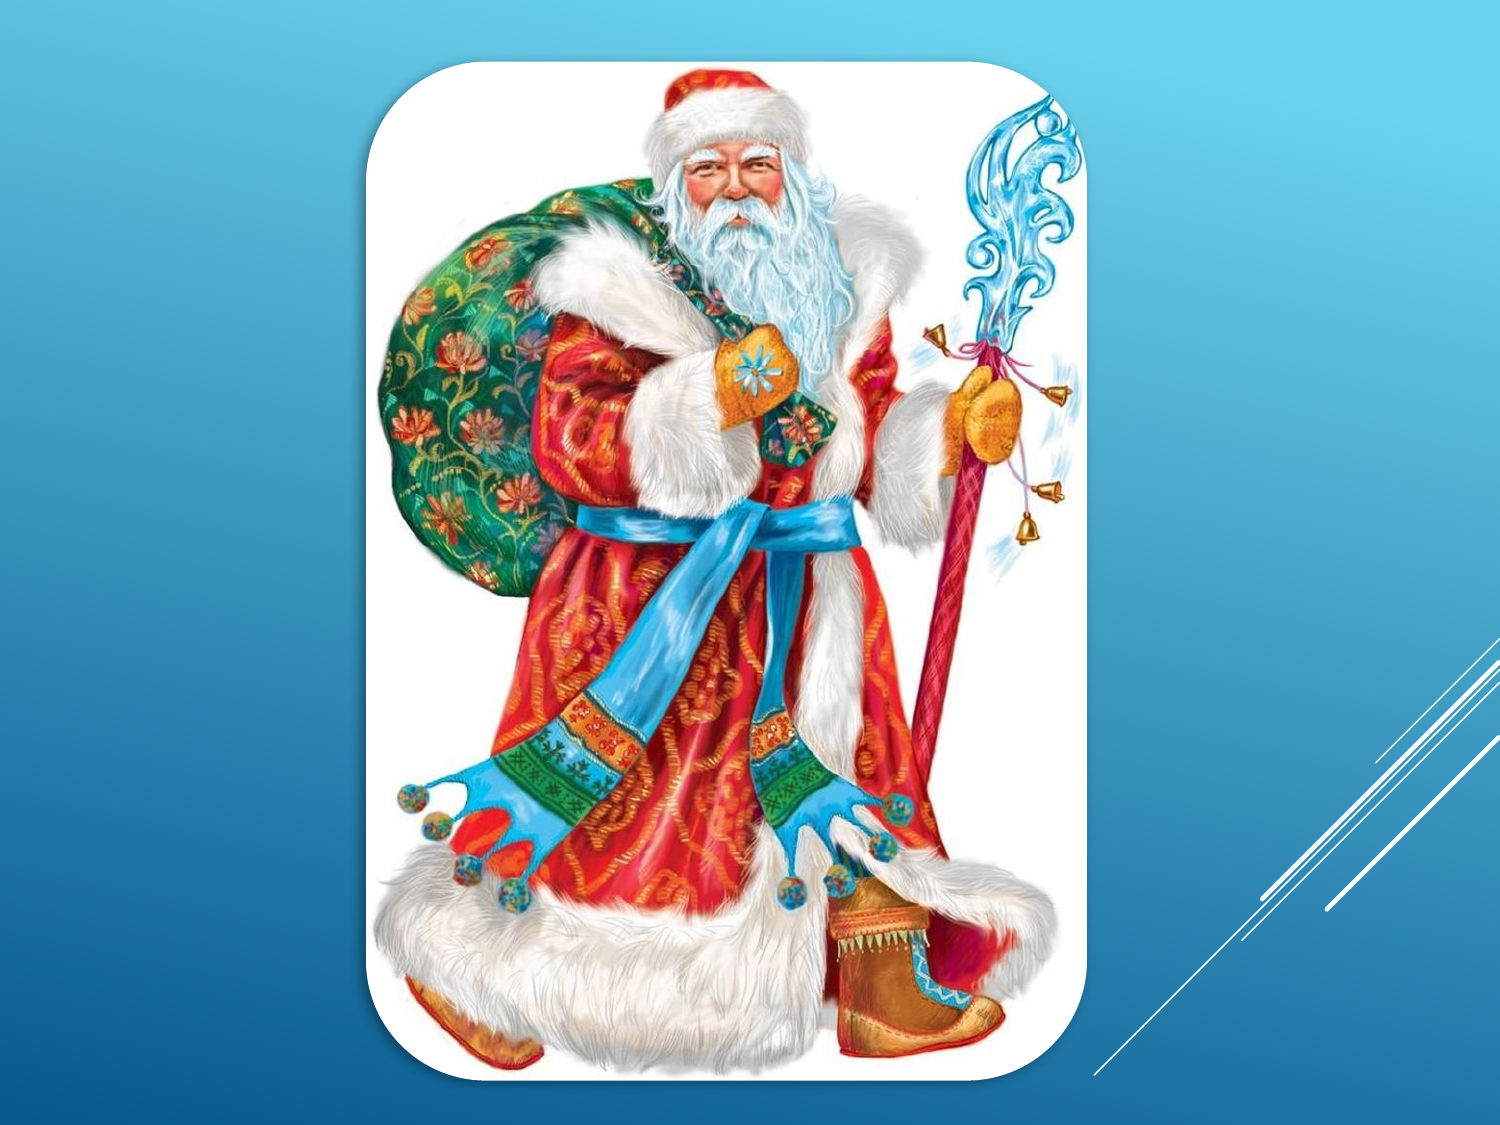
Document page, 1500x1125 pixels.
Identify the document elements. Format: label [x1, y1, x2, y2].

picture [365, 61, 1088, 1081]
